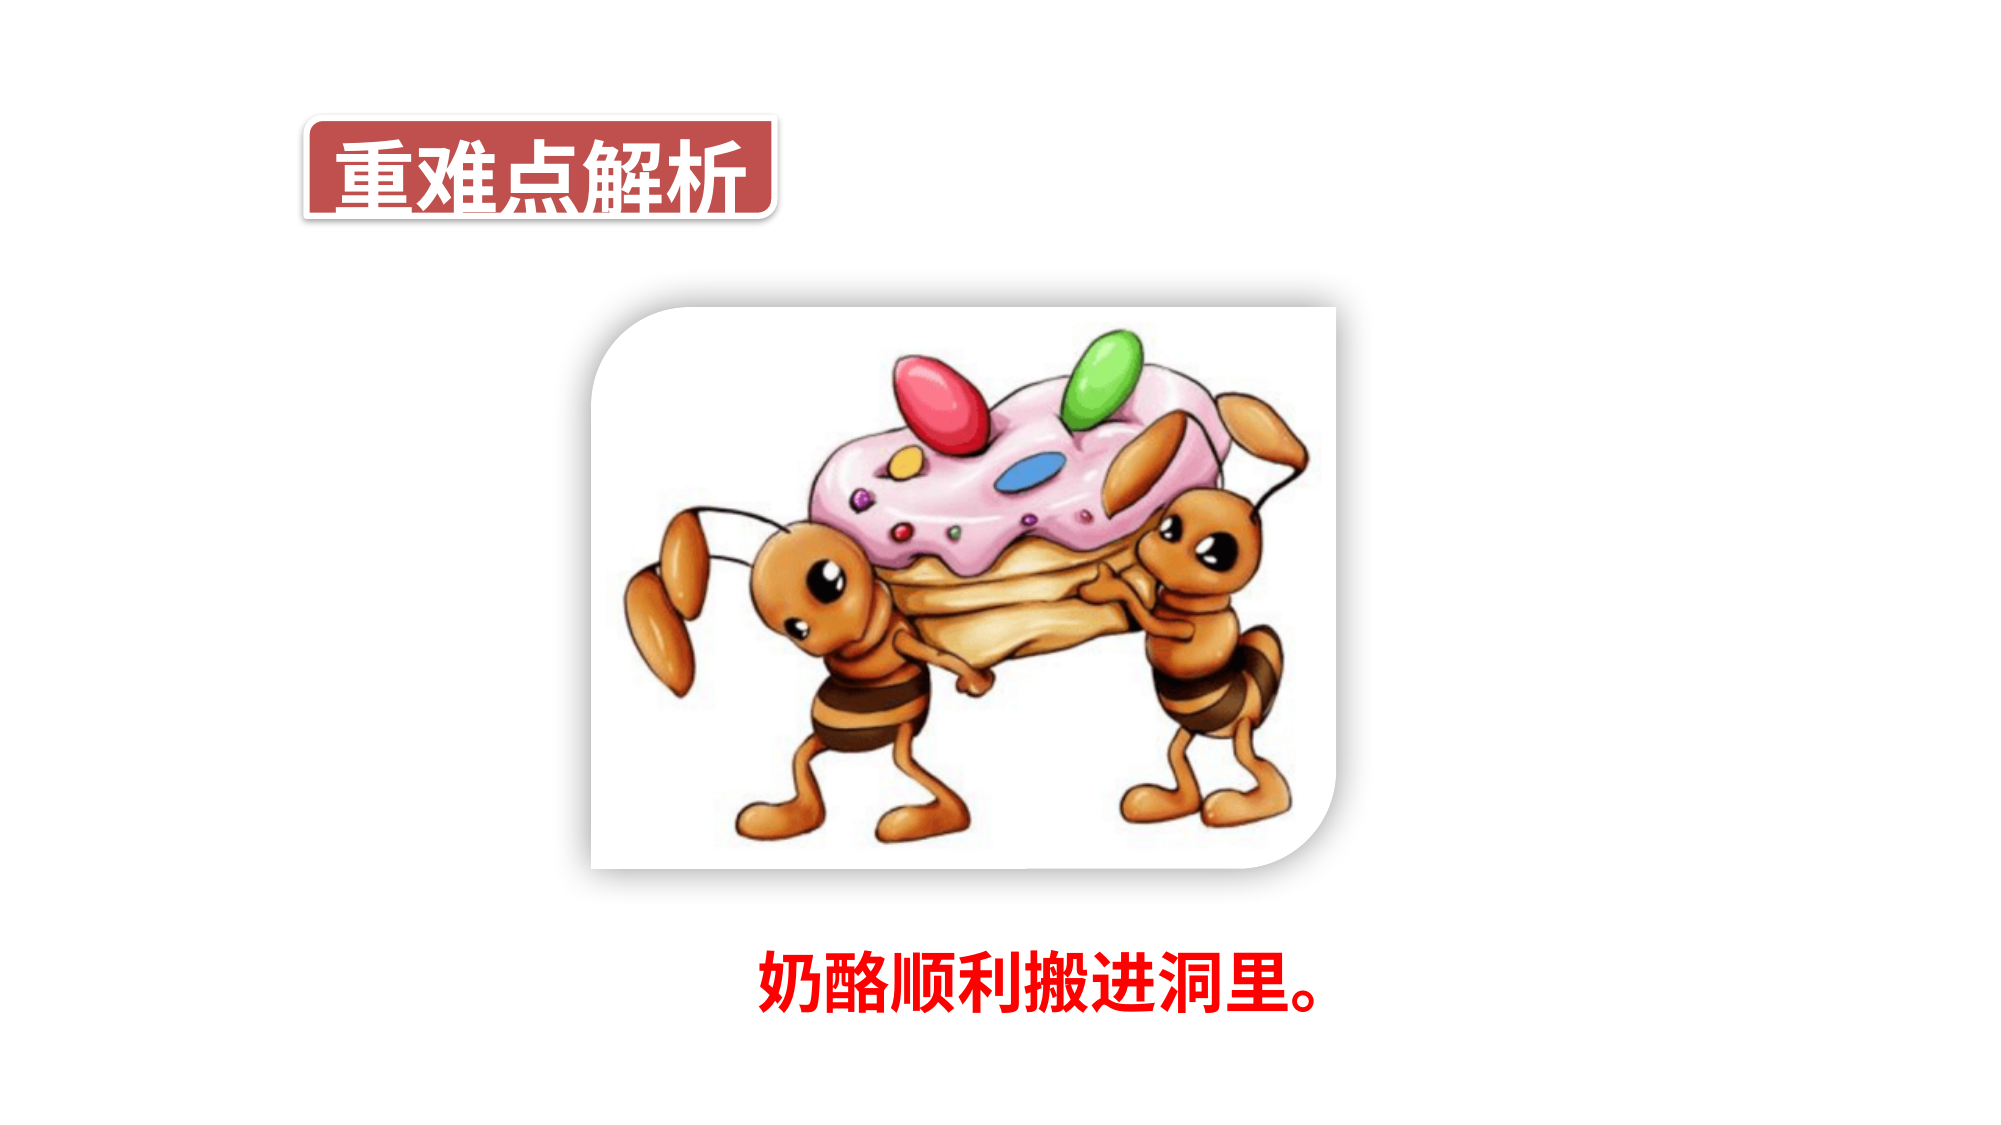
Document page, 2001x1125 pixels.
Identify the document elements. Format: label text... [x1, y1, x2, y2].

text_box 奶酪顺利搬进洞里。 [742, 917, 1395, 1029]
text_box 重难点解析 [303, 114, 778, 219]
picture [598, 314, 1330, 862]
